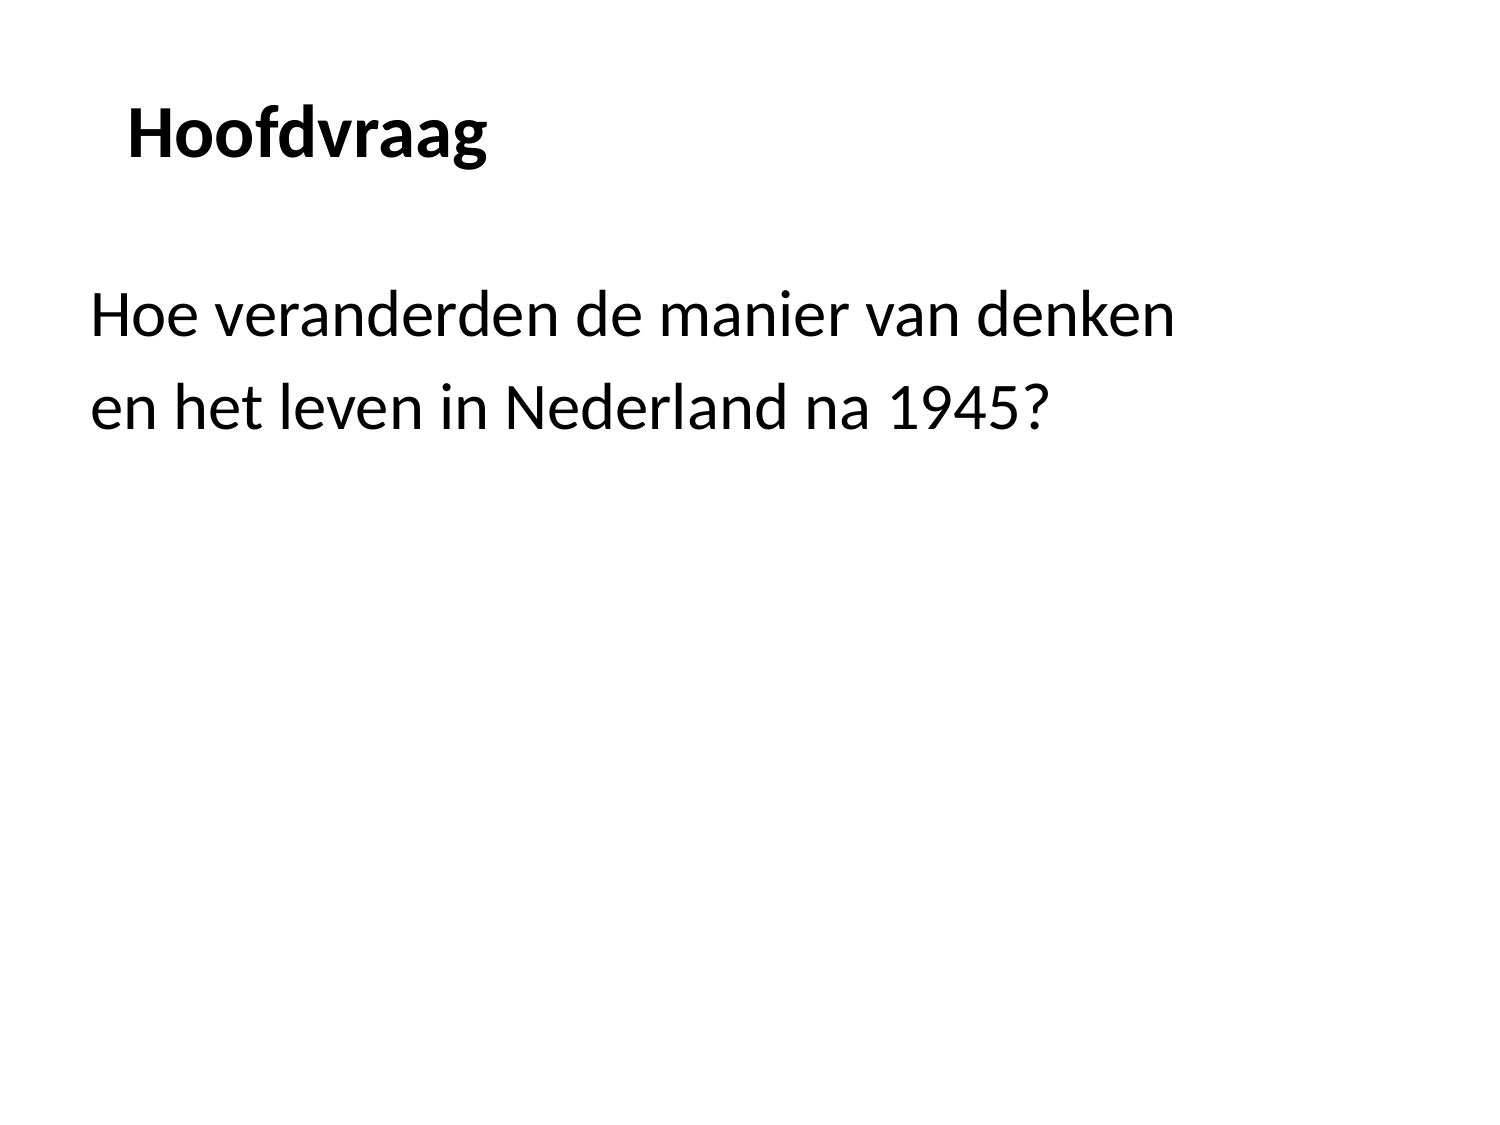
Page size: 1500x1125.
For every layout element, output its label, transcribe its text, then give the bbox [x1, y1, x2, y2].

list Hoe veranderden de manier van denken en het leven in Nederland na 1945? [75, 262, 1425, 1005]
title Hoofdvraag [112, 75, 1388, 213]
